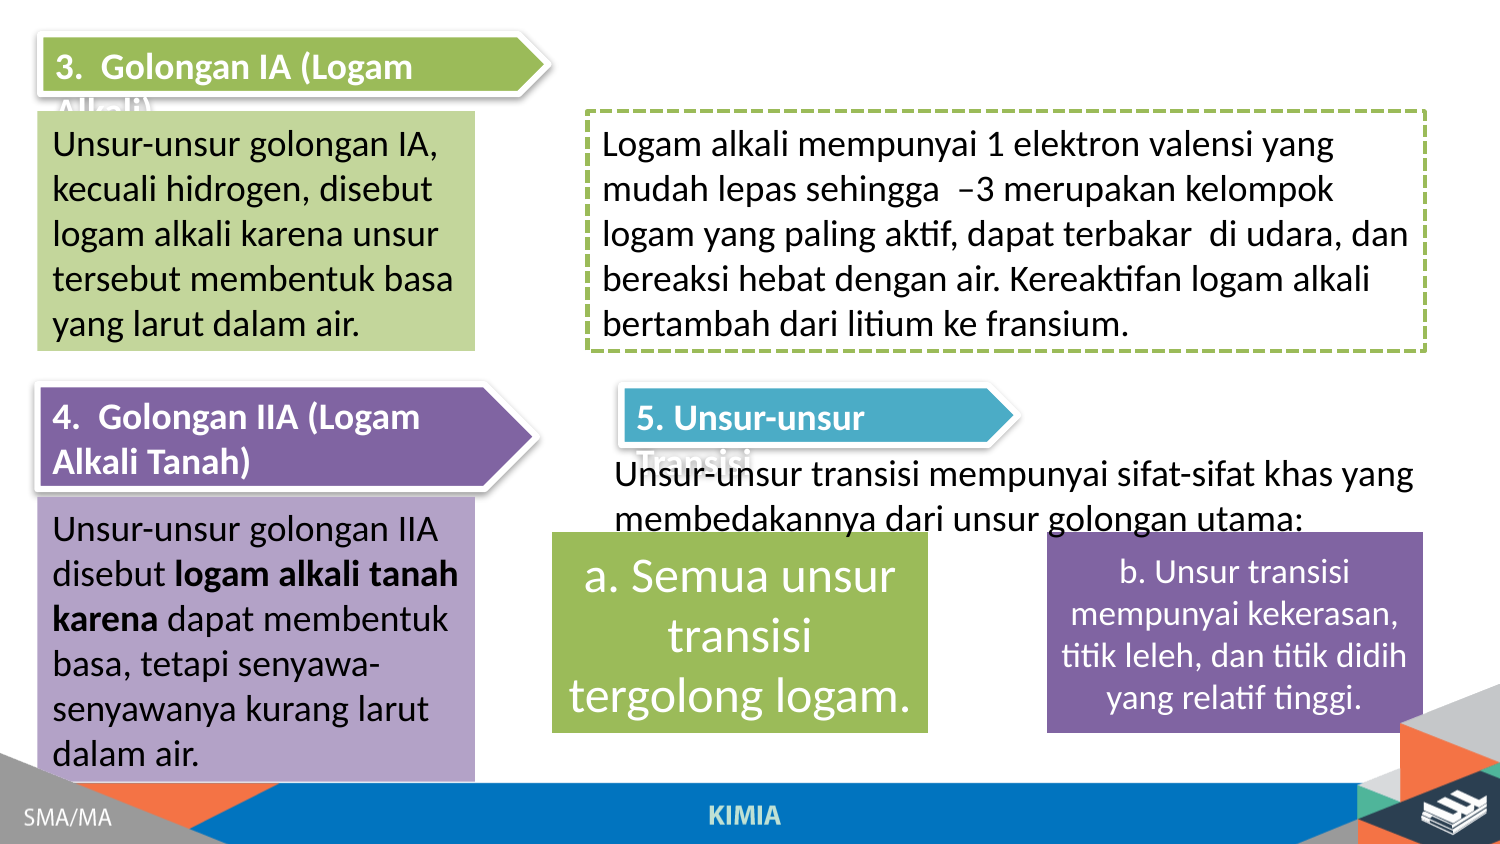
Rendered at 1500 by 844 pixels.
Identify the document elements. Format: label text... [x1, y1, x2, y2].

text_box 5. Unsur-unsur Transisi [618, 382, 1022, 441]
text_box 4. Golongan IIA (Logam Alkali Tanah) [34, 381, 541, 493]
text_box Unsur-unsur golongan IA, kecuali hidrogen, disebut logam alkali karena unsur tersebut membentuk basa yang larut dalam air. [37, 111, 475, 351]
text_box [549, 529, 1426, 682]
text_box 3. Golongan IA (Logam Alkali) [37, 31, 552, 98]
text_box Unsur-unsur golongan IIA disebut logam alkali tanah karena dapat membentuk basa, tetapi senyawa-senyawanya kurang larut dalam air. [37, 496, 475, 682]
text_box Logam alkali mempunyai 1 elektron valensi yang mudah lepas sehingga –3 merupakan kelompok logam yang paling aktif, dapat terbakar di udara, dan bereaksi hebat dengan air. Kereaktifan logam alkali bertambah dari litium ke fransium. [585, 109, 1427, 353]
text_box Unsur-unsur transisi mempunyai sifat-sifat khas yang membedakannya dari unsur golongan utama: [599, 441, 1488, 547]
picture [0, 684, 1500, 844]
